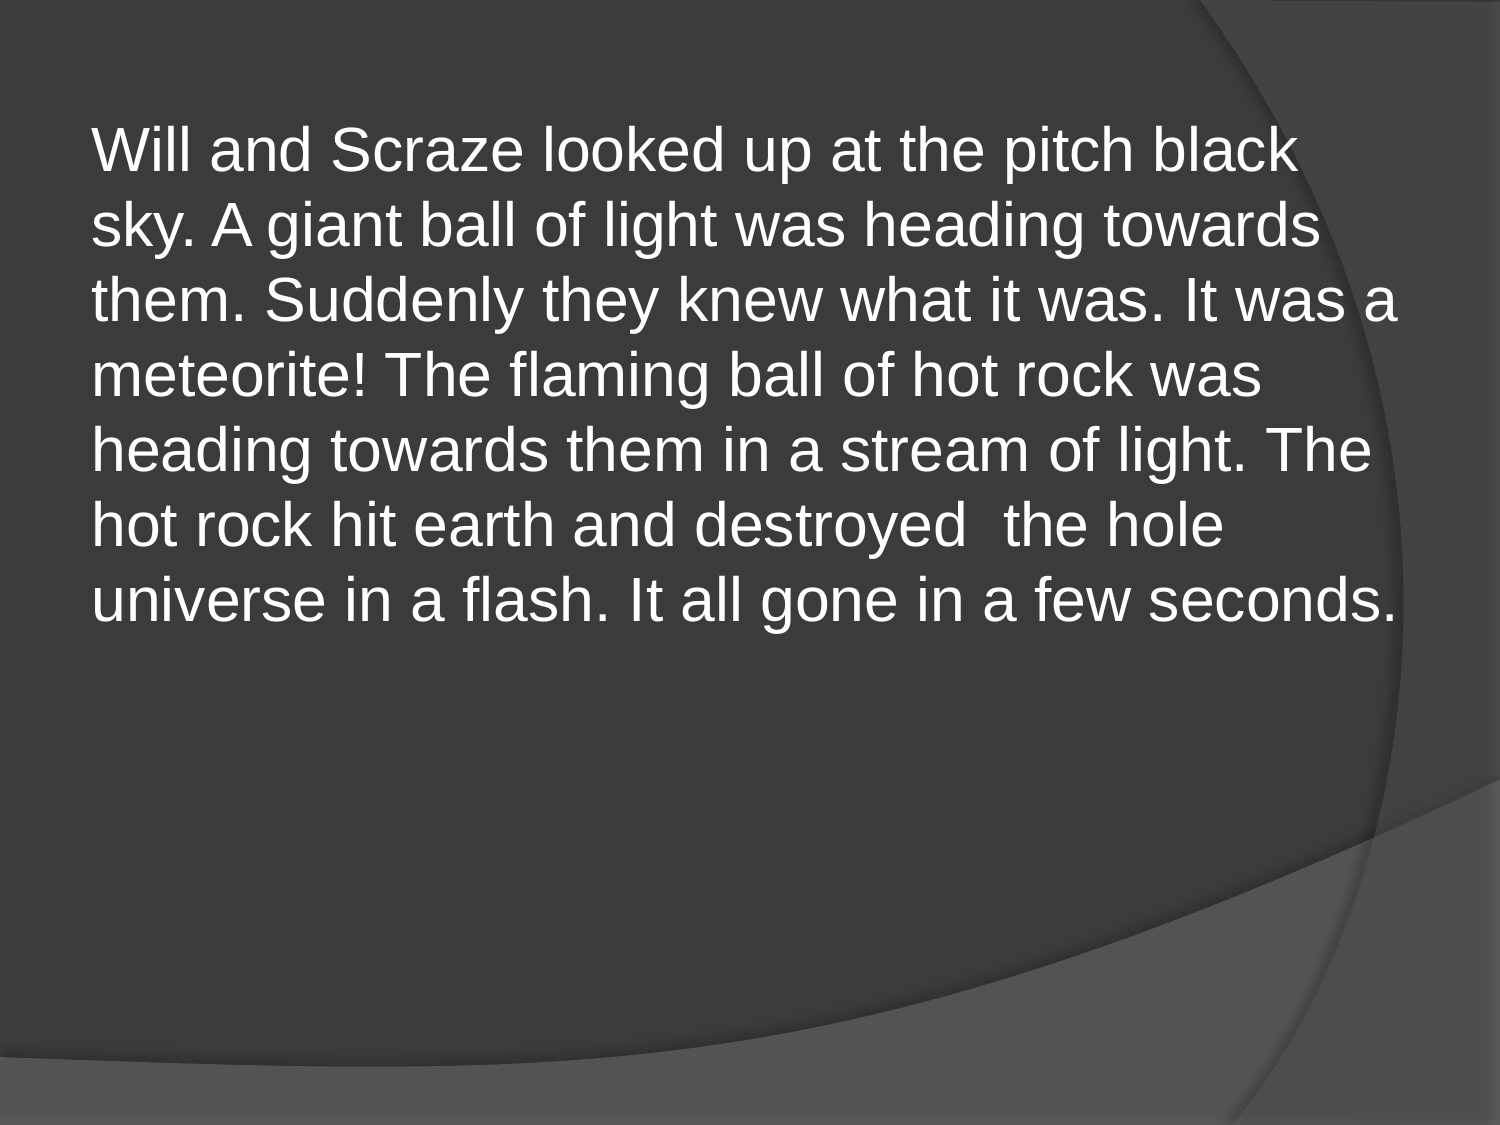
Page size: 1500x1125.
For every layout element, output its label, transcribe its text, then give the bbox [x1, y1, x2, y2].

list Will and Scraze looked up at the pitch black sky. A giant ball of light was heading towards them. Suddenly they knew what it was. It was a meteorite! The flaming ball of hot rock was heading towards them in a stream of light. The hot rock hit earth and destroyed the hole universe in a flash. It all gone in a few seconds. [76, 101, 1427, 1034]
